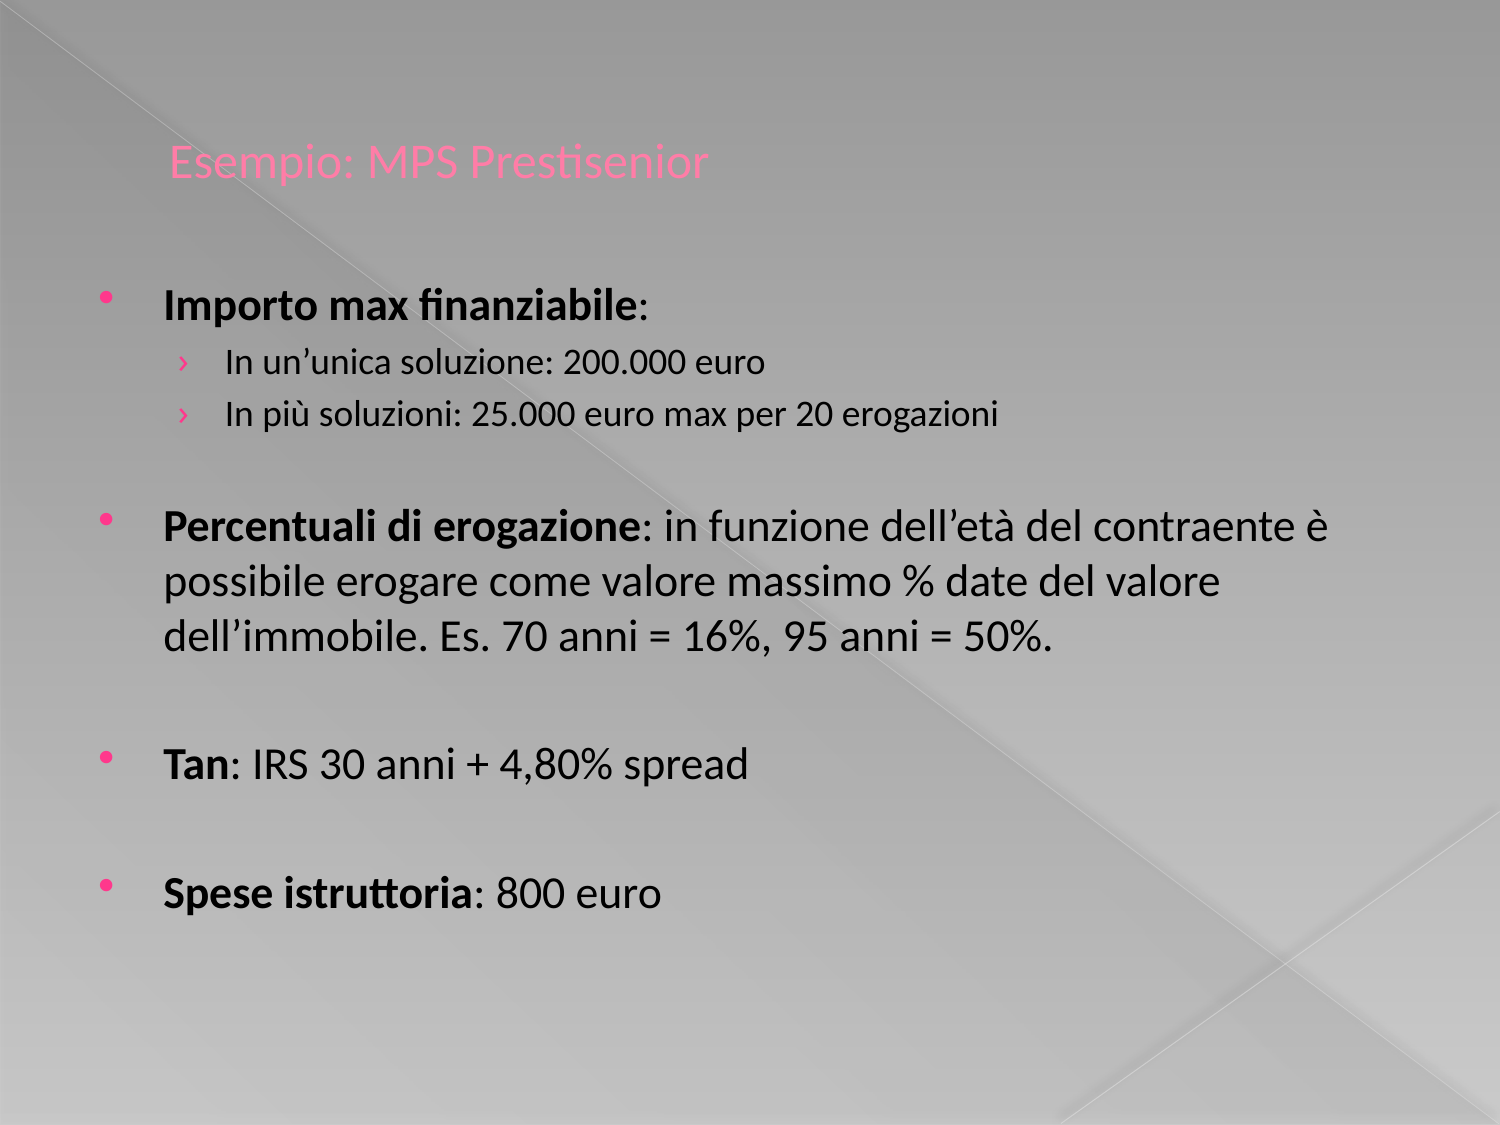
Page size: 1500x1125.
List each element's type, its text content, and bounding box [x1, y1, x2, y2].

list Importo max finanziabile: In un’unica soluzione: 200.000 euro In più soluzioni: 25.000 euro max per 20 erogazioni Percentuali di erogazione: in funzione dell’età del contraente è possibile erogare come valore massimo % date del valore dell’immobile. Es. 70 anni = 16%, 95 anni = 50%. Tan: IRS 30 anni + 4,80% spread Spese istruttoria: 800 euro [75, 267, 1425, 1059]
title Esempio: MPS Prestisenior [75, 43, 1425, 267]
